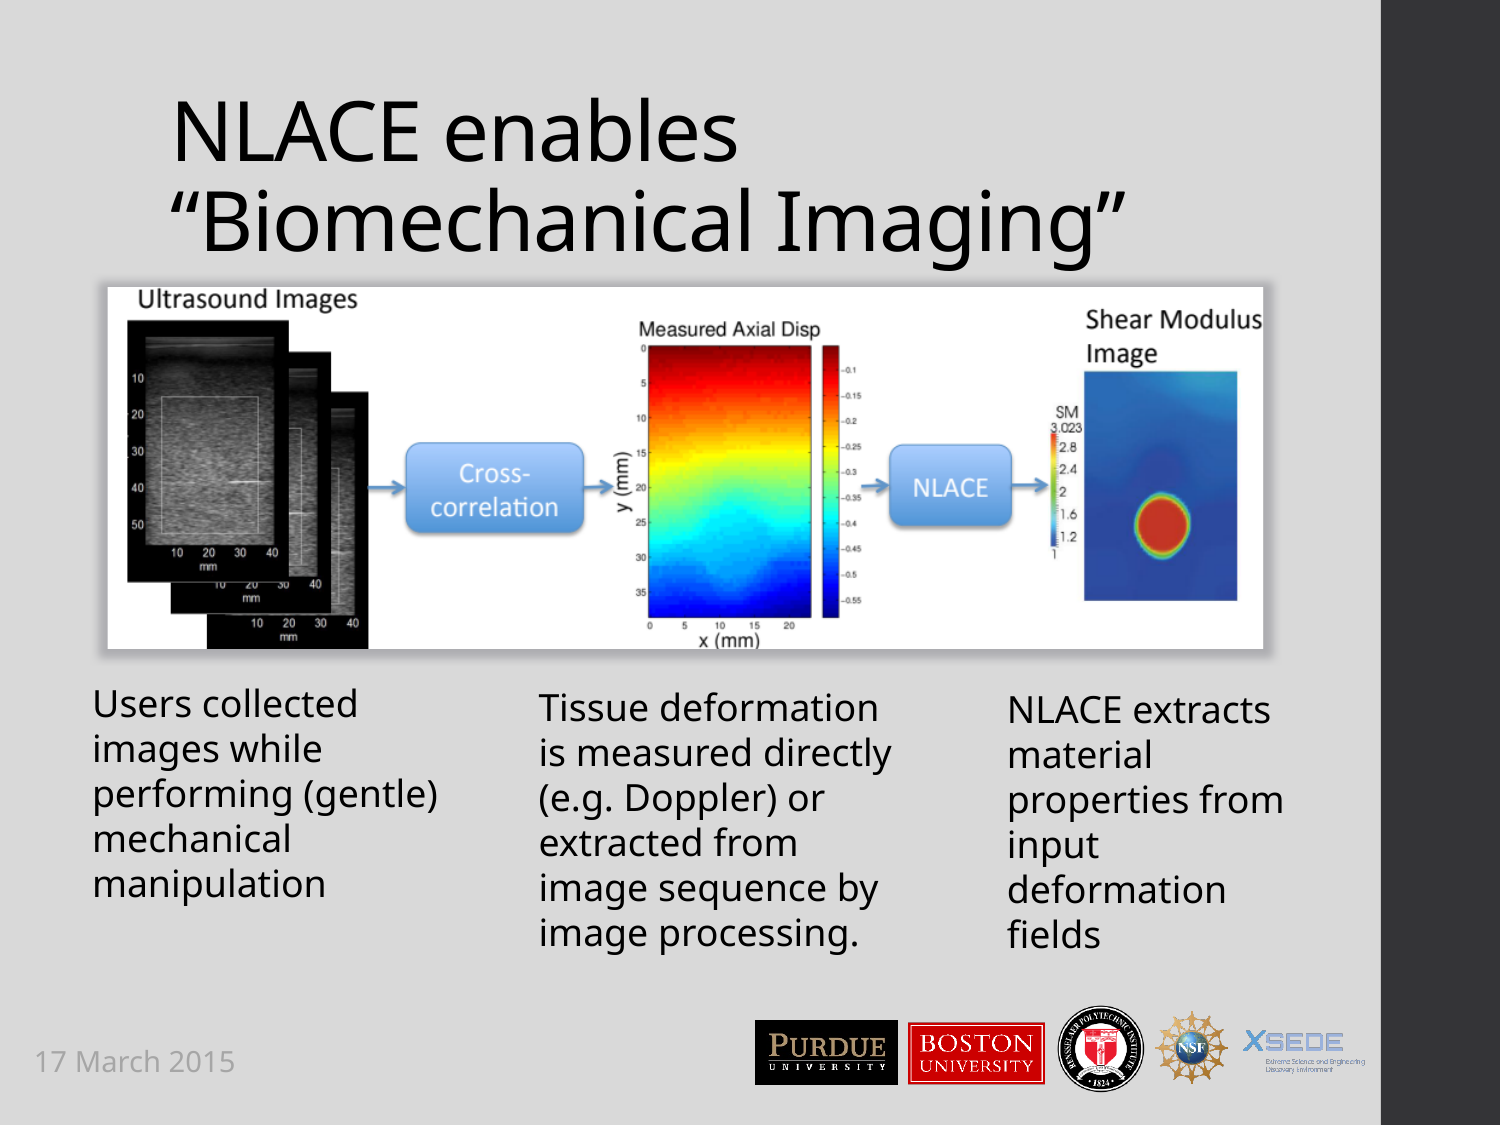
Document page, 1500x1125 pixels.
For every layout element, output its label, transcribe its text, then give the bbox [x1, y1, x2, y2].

text_box Users collected images while performing (gentle) mechanical manipulation [77, 672, 455, 913]
text_box NLACE extracts material properties from input deformation fields [992, 678, 1338, 964]
text_box Tissue deformation is measured directly (e.g. Doppler) or extracted from image sequence by image processing. [523, 676, 919, 962]
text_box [755, 1004, 1371, 1094]
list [107, 287, 1279, 649]
title NLACE enables “Biomechanical Imaging” [155, 60, 1348, 278]
text_box 17 March 2015 [18, 1035, 251, 1086]
